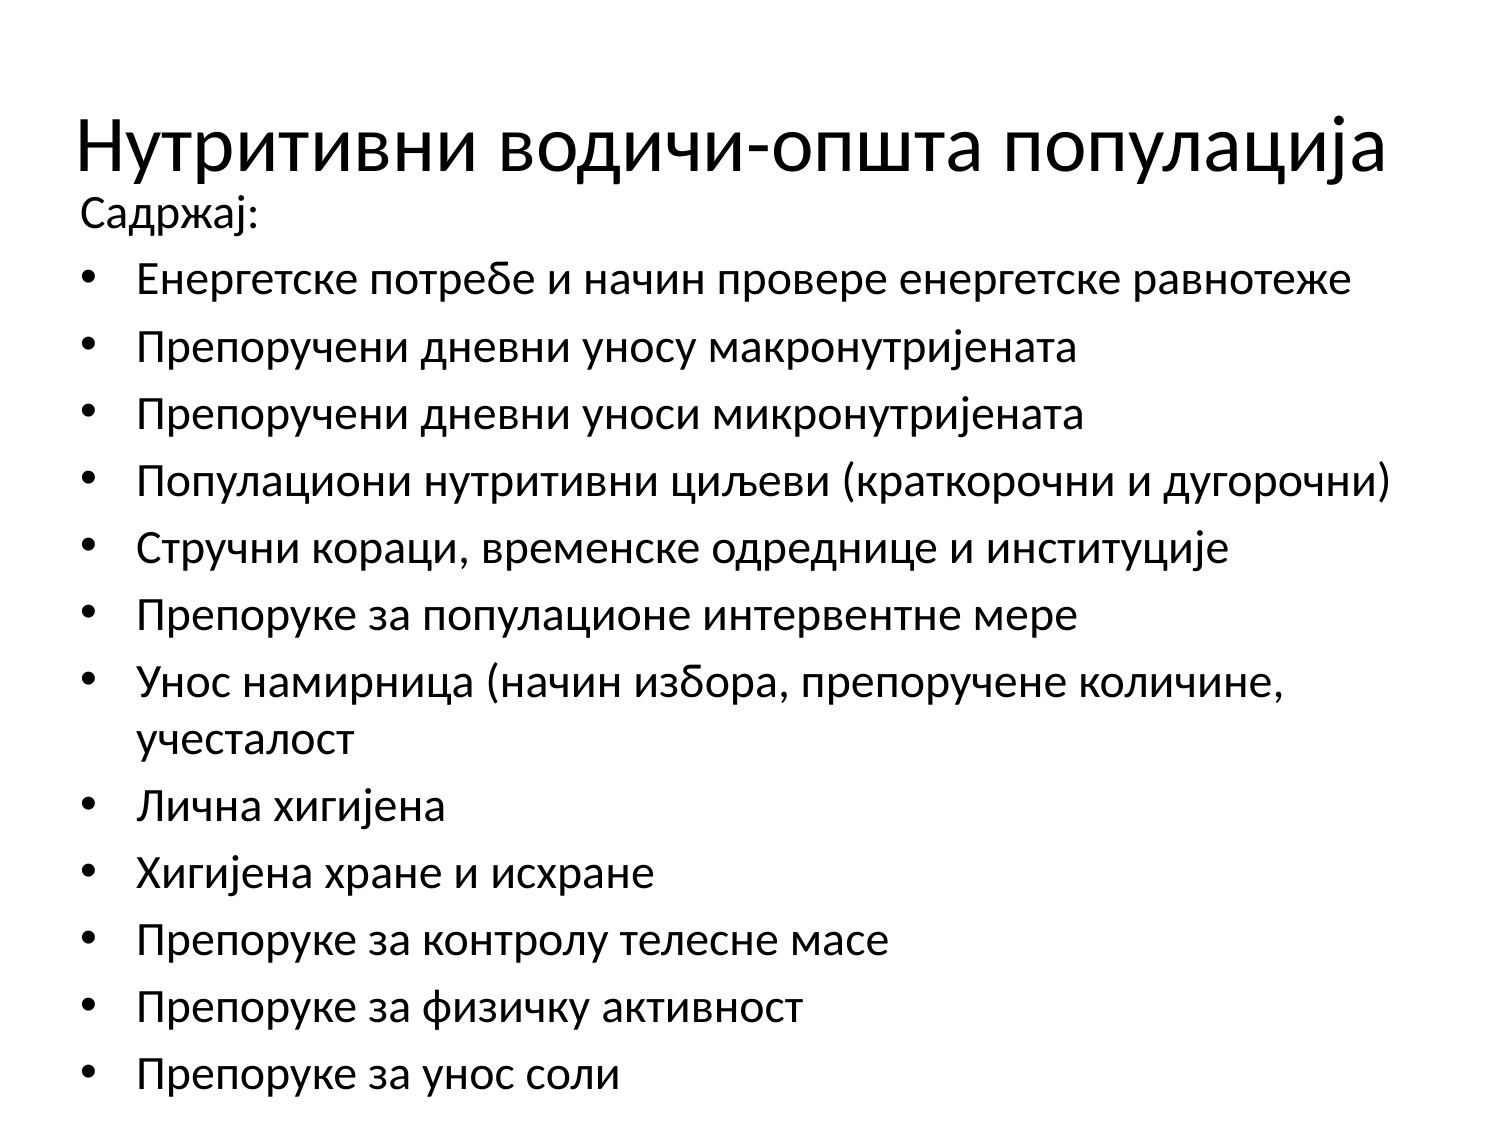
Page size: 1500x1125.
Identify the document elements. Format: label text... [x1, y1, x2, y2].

list Садржај: Енергетске потребе и начин провере енергетске равнотеже Препоручени дневни уносу макронутријената Препоручени дневни уноси микронутријената Популациони нутритивни циљеви (краткорочни и дугорочни) Стручни кораци, временске одреднице и институције Препоруке за популационе интервентне мере Унос намирница (начин избора, препоручене количине, учесталост Лична хигијена Хигијена хране и исхране Препоруке за контролу телесне масе Препоруке за физичку активност Препоруке за унос соли [64, 172, 1415, 916]
title Нутритивни водичи-општа популација [17, 45, 1447, 233]
